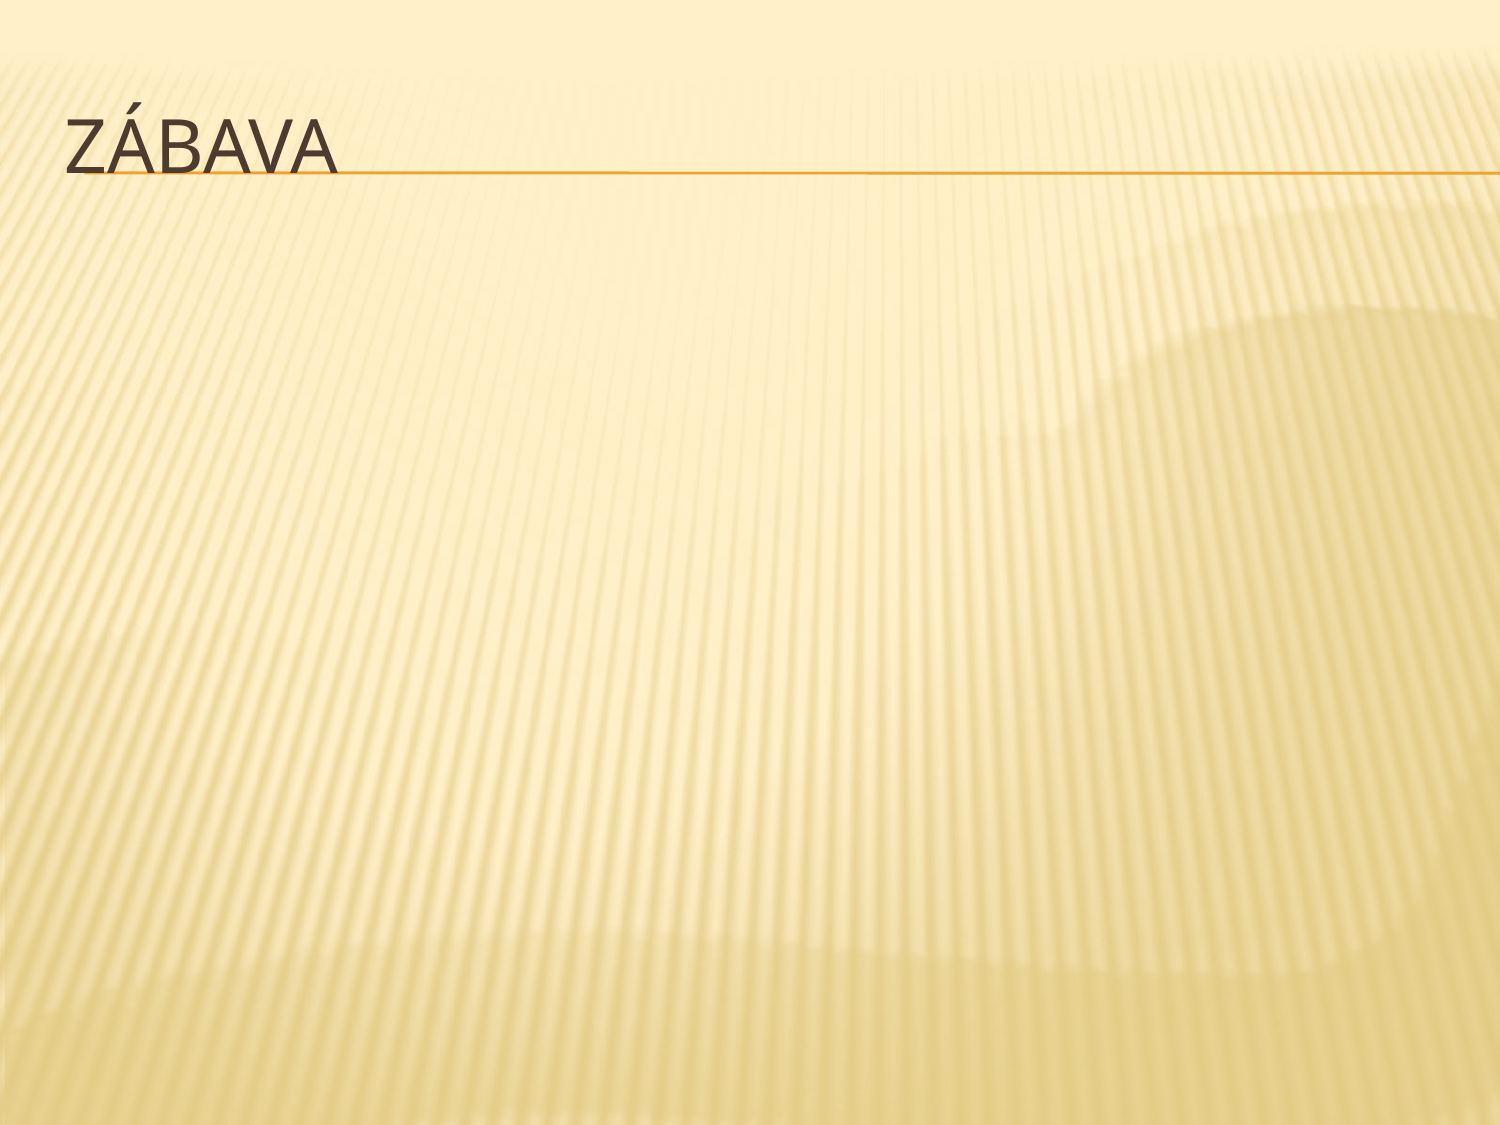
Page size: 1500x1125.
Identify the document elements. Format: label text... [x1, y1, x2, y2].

title Zábava [49, 75, 1475, 213]
